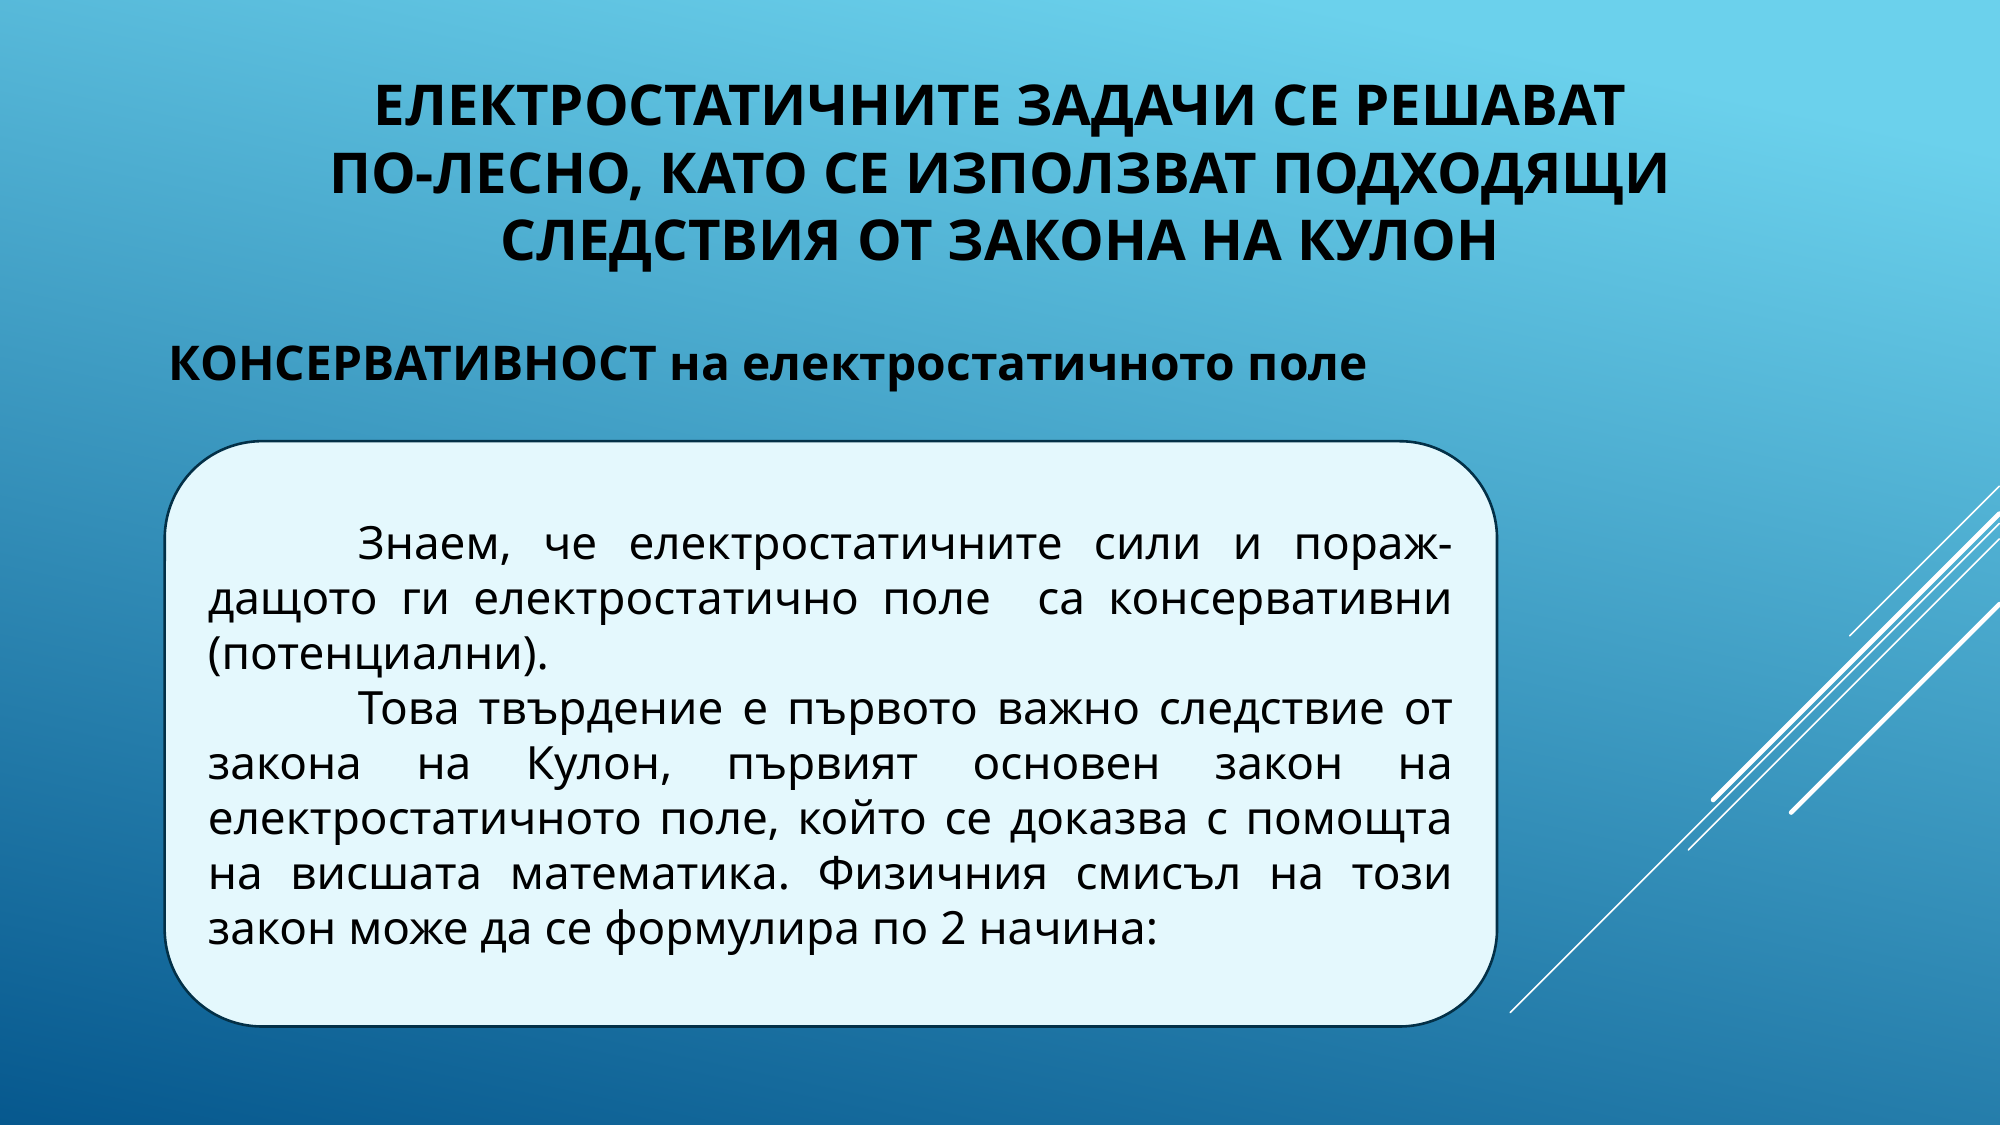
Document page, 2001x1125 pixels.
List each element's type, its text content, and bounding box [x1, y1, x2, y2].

text_box КОНСЕРВАТИВНОСТ на електростатичното поле [154, 324, 1385, 397]
text_box Знаем, че електростатичните сили и пораж-дащото ги електростатично поле са консервативни (потенциални). Това твърдение е първото важно следствие от закона на Кулон, първият основен закон на електростатичното поле, който се доказва с помощта на висшата математика. Физичния смисъл на този закон може да се формулира по 2 начина: [163, 439, 1499, 1028]
text_box Електростатичните задачи се решават По-лесно, като се използват подходящи следствия от закона на Кулон [137, 59, 1863, 282]
